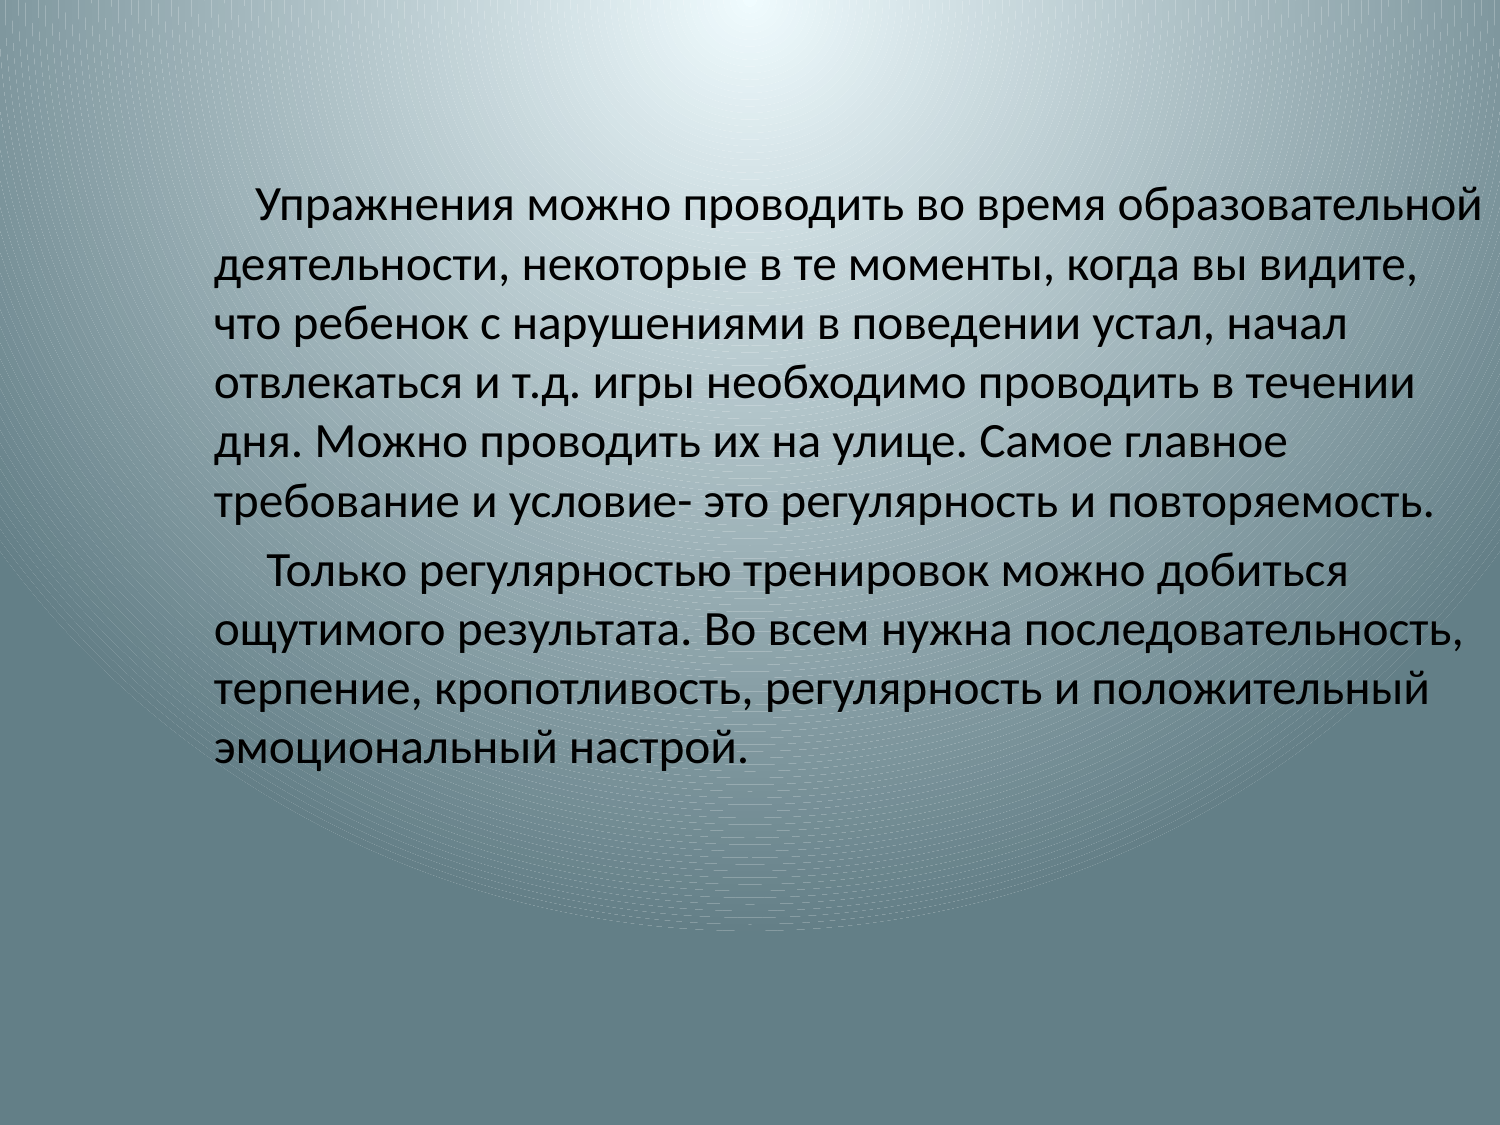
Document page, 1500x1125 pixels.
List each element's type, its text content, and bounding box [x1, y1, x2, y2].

list Упражнения можно проводить во время образовательной деятельности, некоторые в те моменты, когда вы видите, что ребенок с нарушениями в поведении устал, начал отвлекаться и т.д. игры необходимо проводить в течении дня. Можно проводить их на улице. Самое главное требование и условие- это регулярность и повторяемость. Только регулярностью тренировок можно добиться ощутимого результата. Во всем нужна последовательность, терпение, кропотливость, регулярность и положительный эмоциональный настрой. [150, 164, 1500, 907]
